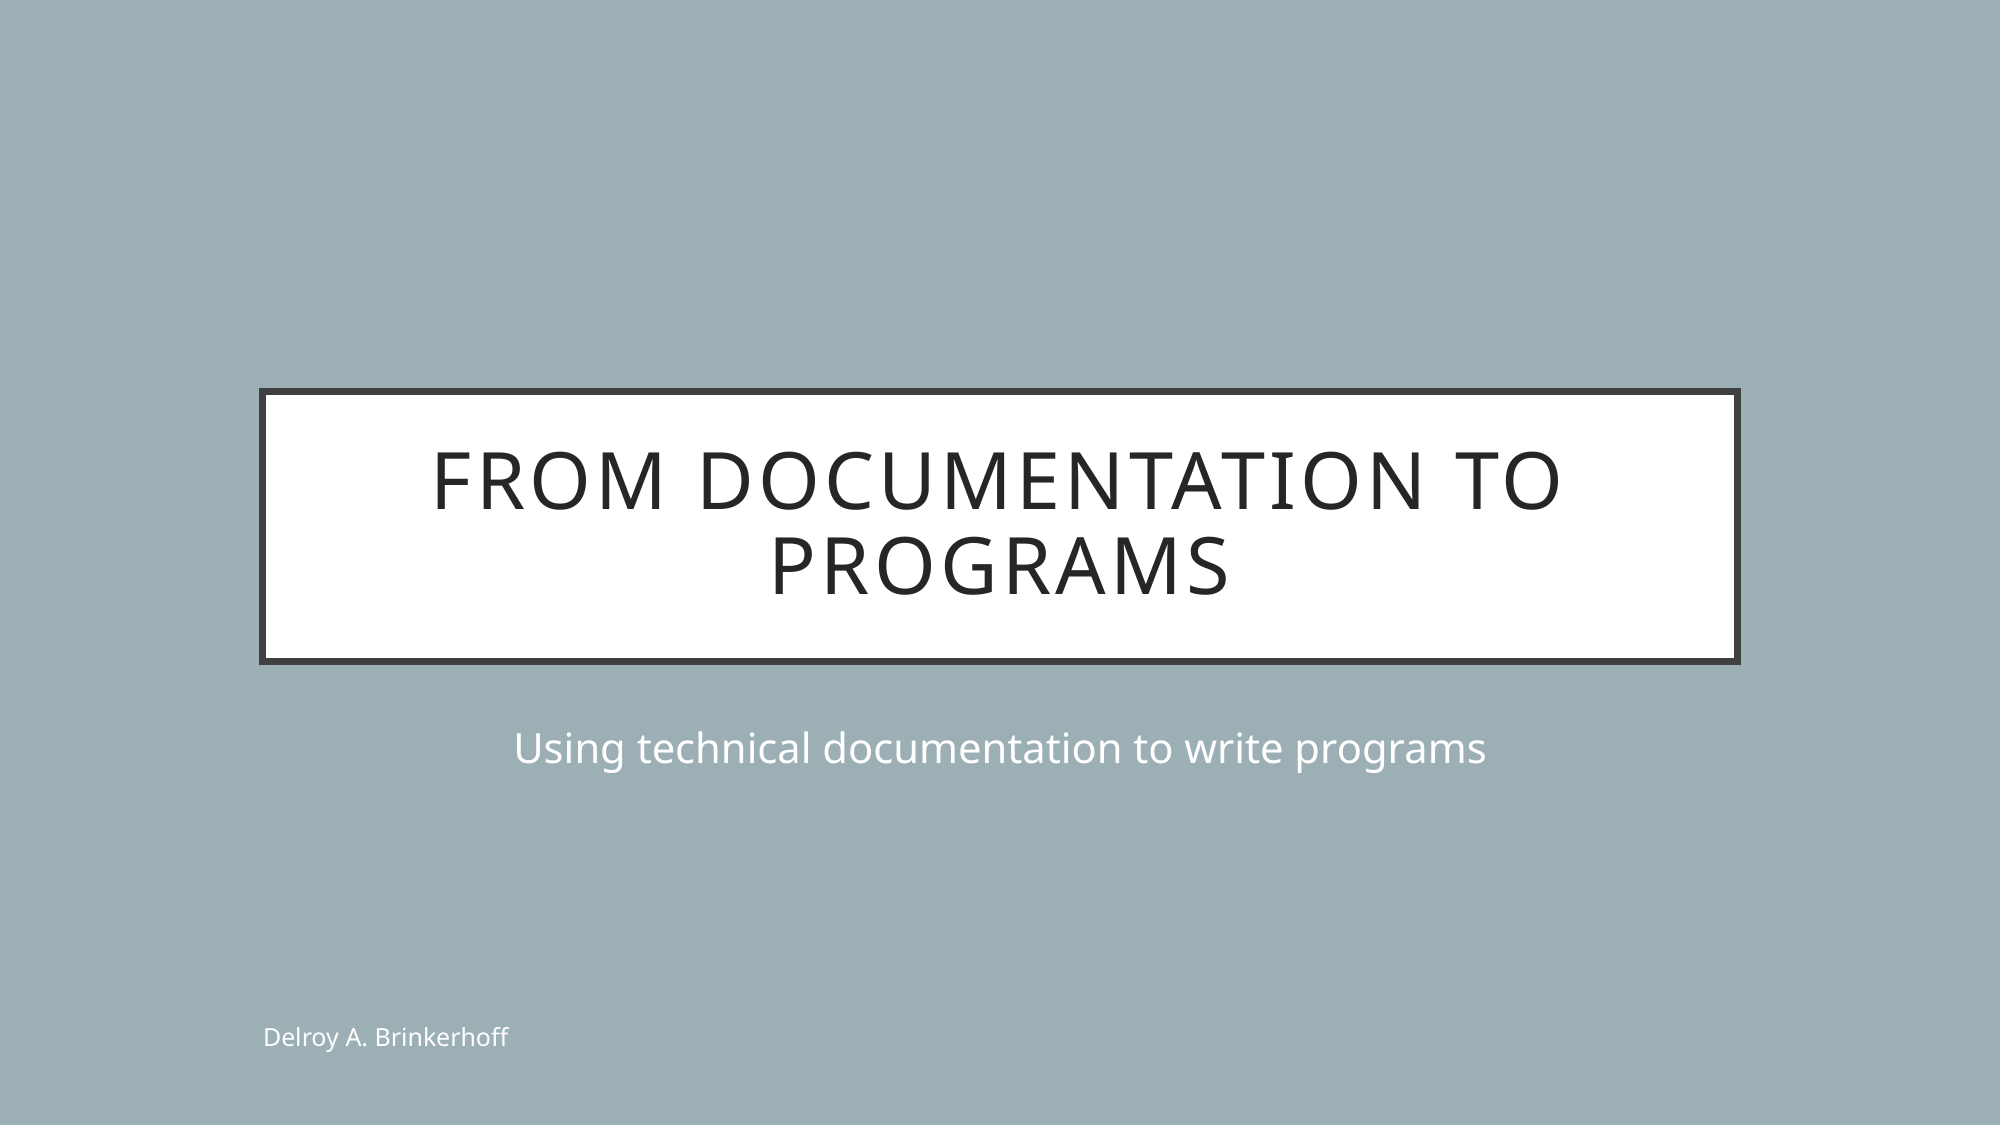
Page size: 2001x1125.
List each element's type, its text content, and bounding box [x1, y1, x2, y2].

title From Documentation to Programs [259, 388, 1741, 665]
subtitle Using technical documentation to write programs [442, 713, 1558, 918]
text_box Delroy A. Brinkerhoff [248, 1013, 524, 1059]
